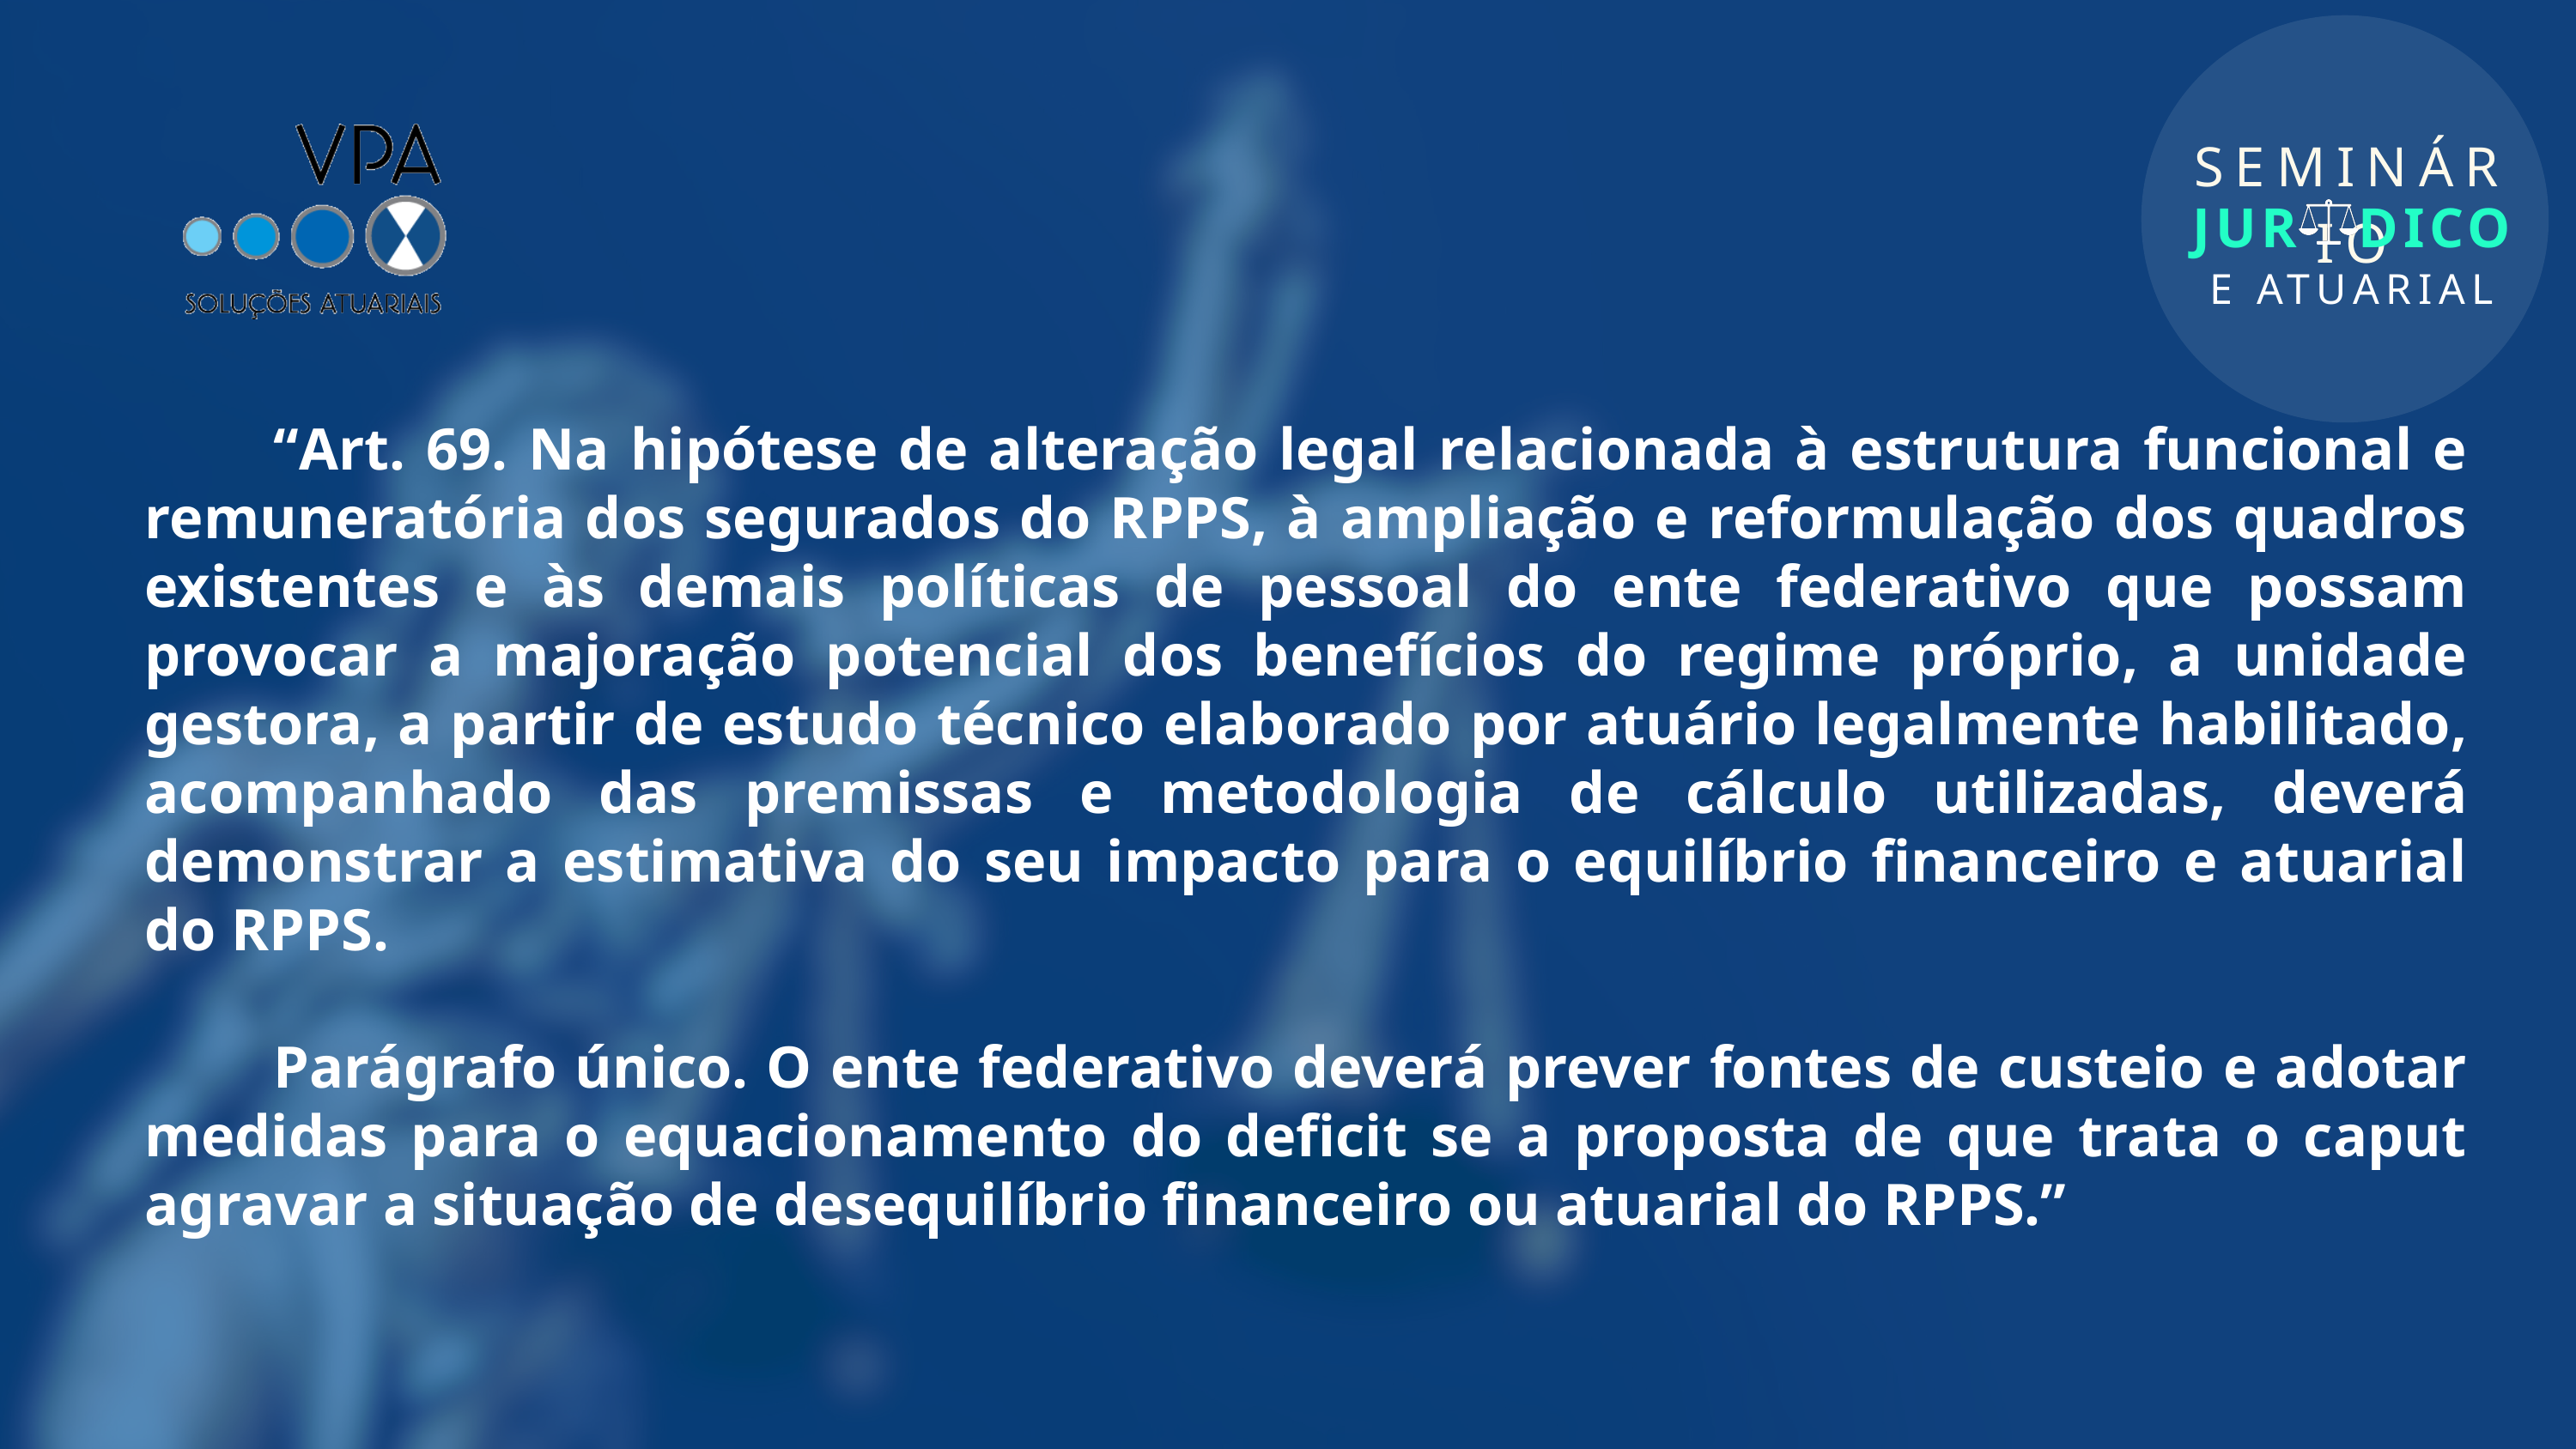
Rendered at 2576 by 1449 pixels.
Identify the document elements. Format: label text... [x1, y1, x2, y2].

picture [182, 123, 448, 320]
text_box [2141, 15, 2549, 423]
text_box “Art. 69. Na hipótese de alteração legal relacionada à estrutura funcional e remuneratória dos segurados do RPPS, à ampliação e reformulação dos quadros existentes e às demais políticas de pessoal do ente federativo que possam provocar a majoração potencial dos benefícios do regime próprio, a unidade gestora, a partir de estudo técnico elaborado por atuário legalmente habilitado, acompanhado das premissas e metodologia de cálculo utilizadas, deverá demonstrar a estimativa do seu impacto para o equilíbrio financeiro e atuarial do RPPS. Parágrafo único. O ente federativo deverá prever fontes de custeio e adotar medidas para o equacionamento do deficit se a proposta de que trata o caput agravar a situação de desequilíbrio financeiro ou atuarial do RPPS.” [144, 413, 2469, 1343]
text_box [0, 0, 2576, 1449]
